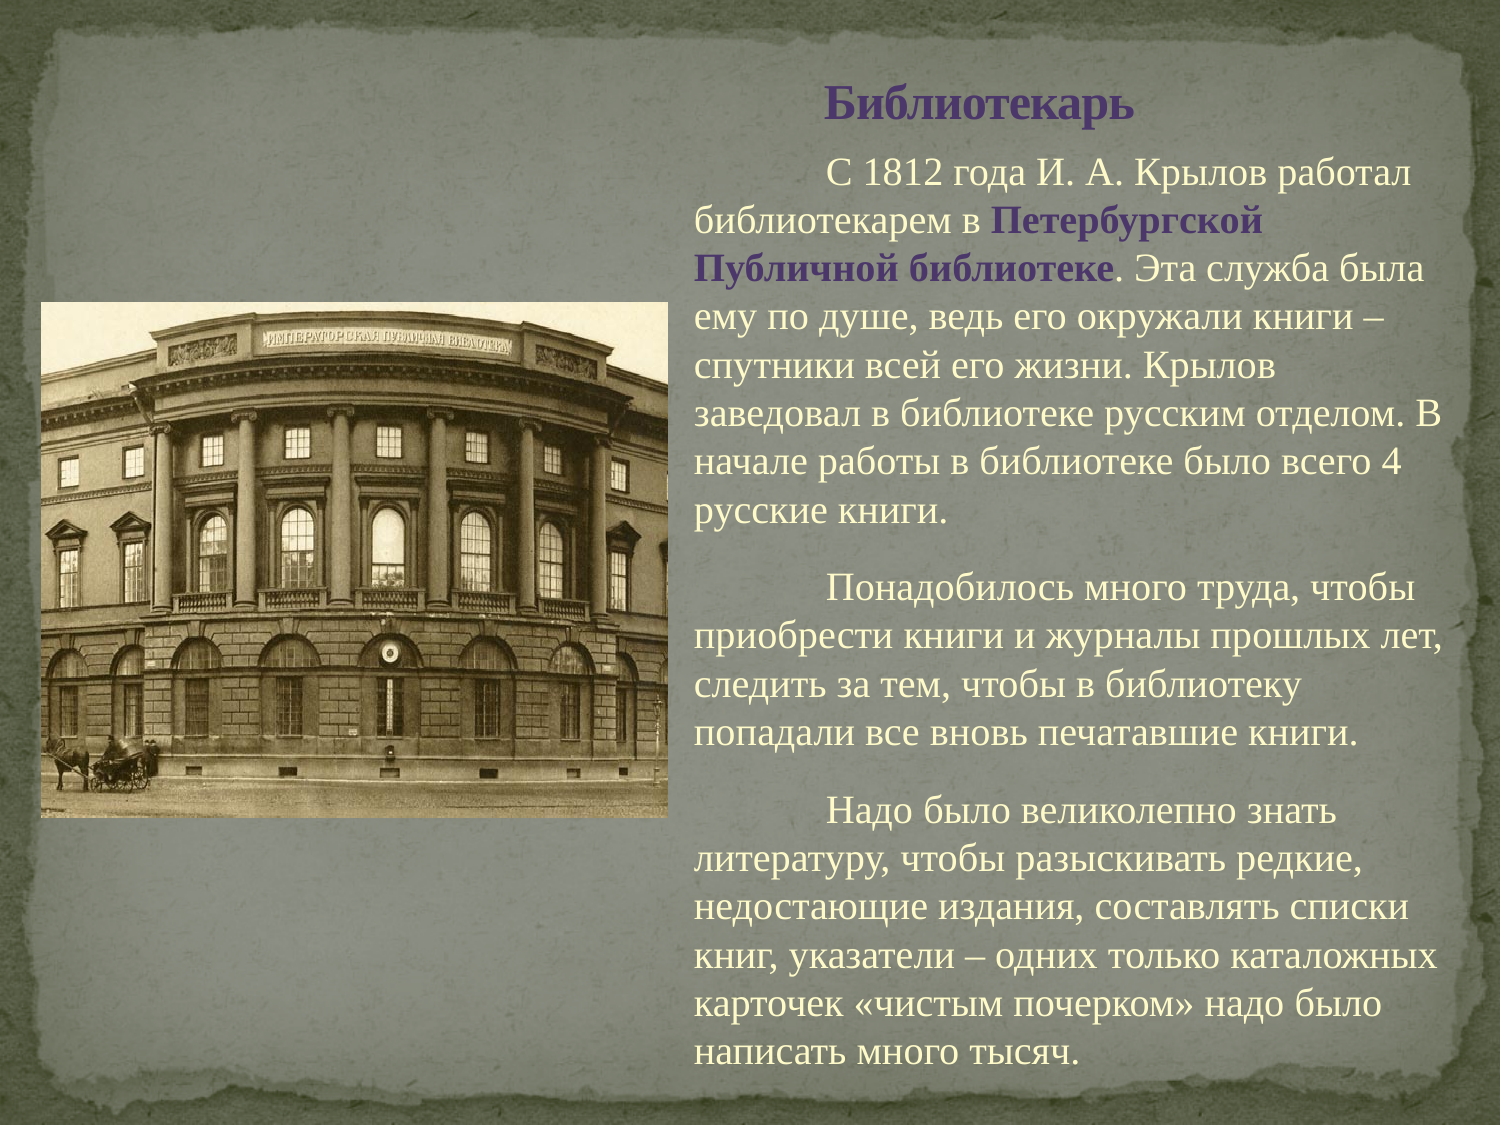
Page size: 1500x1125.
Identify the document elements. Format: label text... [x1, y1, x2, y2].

picture [41, 302, 668, 818]
list С 1812 года И. А. Крылов работал библиотекарем в Петербургской Публичной библиотеке. Эта служба была ему по душе, ведь его окружали книги – спутники всей его жизни. Крылов заведовал в библиотеке русским отделом. В начале работы в библиотеке было всего 4 русские книги. Понадобилось много труда, чтобы приобрести книги и журналы прошлых лет, следить за тем, чтобы в библиотеку попадали все вновь печатавшие книги. Надо было великолепно знать литературу, чтобы разыскивать редкие, недостающие издания, составлять списки книг, указатели – одних только каталожных карточек «чистым почерком» надо было написать много тысяч. [679, 137, 1459, 1094]
title Библиотекарь [809, 54, 1425, 137]
